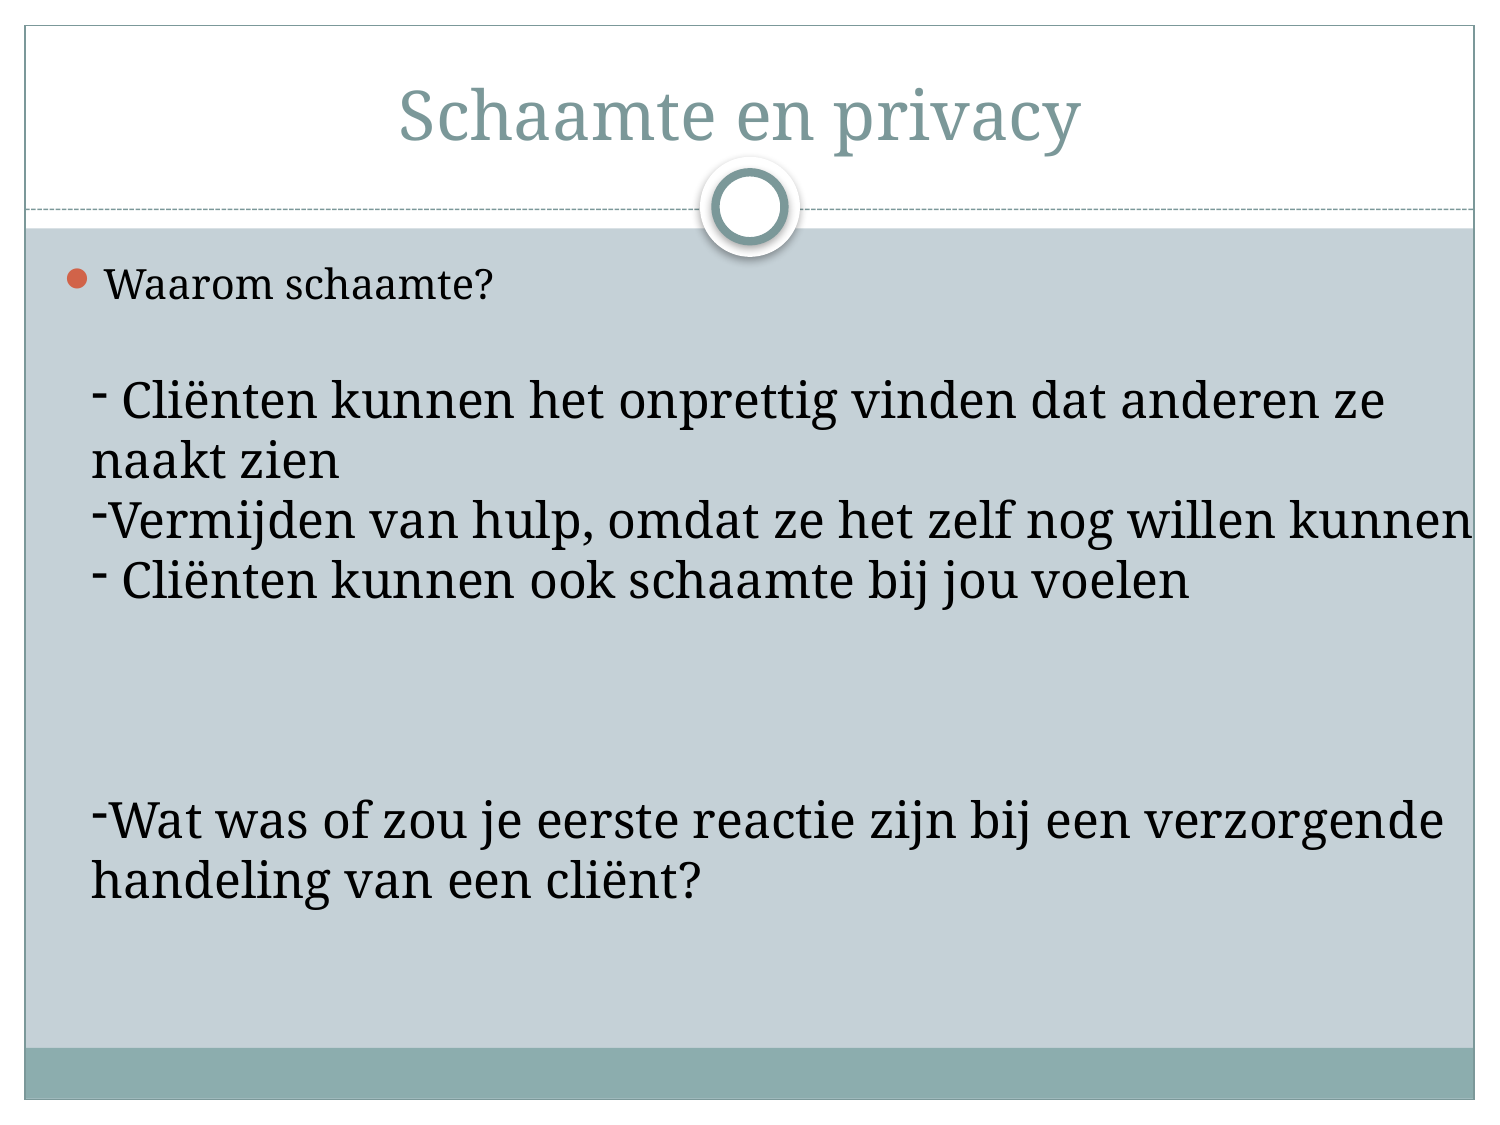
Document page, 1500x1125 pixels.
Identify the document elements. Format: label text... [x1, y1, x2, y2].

title Schaamte en privacy [49, 37, 1450, 162]
list Waarom schaamte? [49, 250, 1445, 374]
text_box Cliënten kunnen het onprettig vinden dat anderen ze naakt zien Vermijden van hulp, omdat ze het zelf nog willen kunnen Cliënten kunnen ook schaamte bij jou voelen Wat was of zou je eerste reactie zijn bij een verzorgende handeling van een cliënt? [76, 361, 1500, 977]
